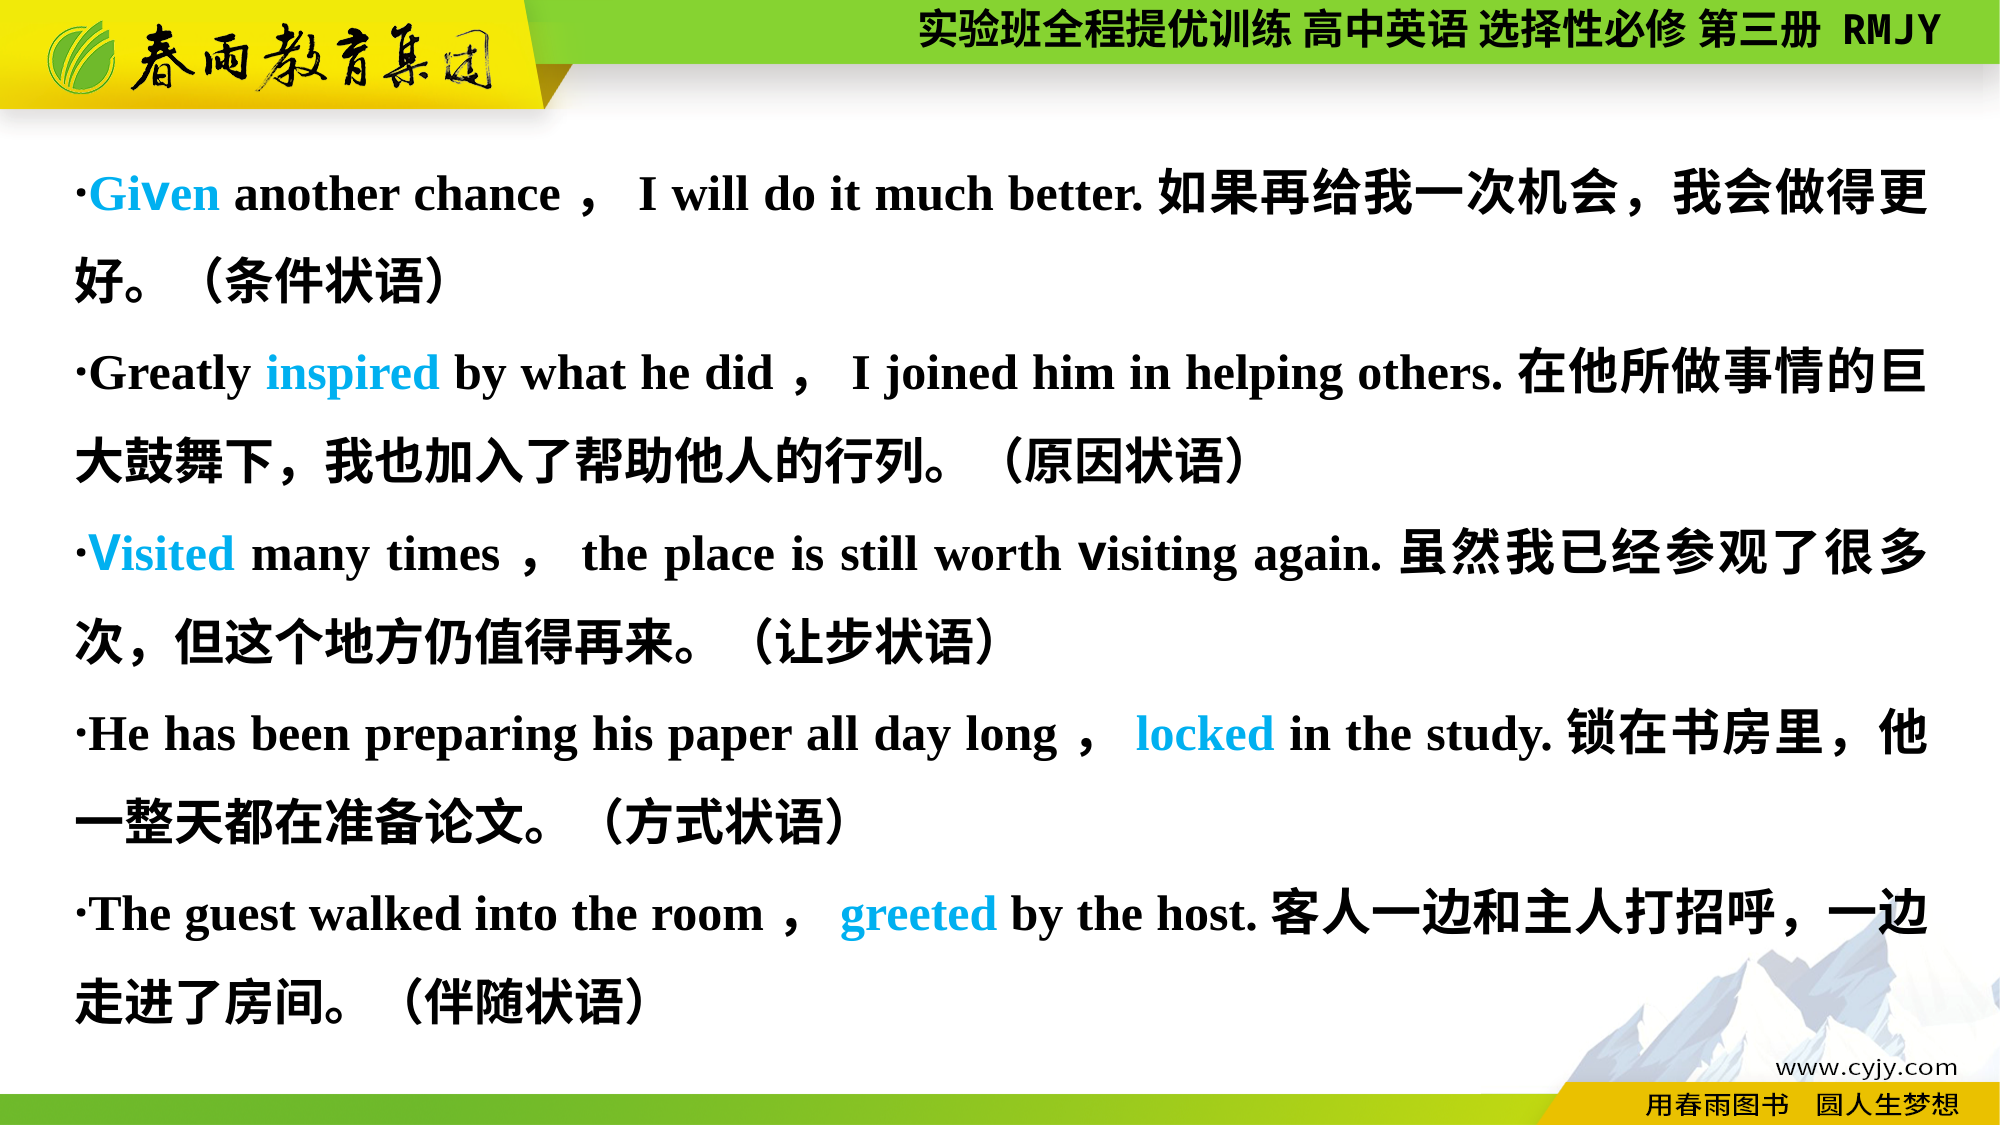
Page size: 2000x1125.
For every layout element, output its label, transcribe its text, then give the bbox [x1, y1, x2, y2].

picture [0, 0, 2000, 1125]
list ·Given another chance，I will do it much better.如果再给我一次机会，我会做得更好。（条件状语） ·Greatly inspired by what he did，I joined him in helping others.在他所做事情的巨大鼓舞下，我也加入了帮助他人的行列。（原因状语） ·Visited many times，the place is still worth visiting again.虽然我已经参观了很多次，但这个地方仍值得再来。（让步状语） ·He has been preparing his paper all day long，locked in the study.锁在书房里，他一整天都在准备论文。（方式状语） ·The guest walked into the room，greeted by the host.客人一边和主人打招呼，一边走进了房间。（伴随状语） [59, 122, 1944, 1047]
